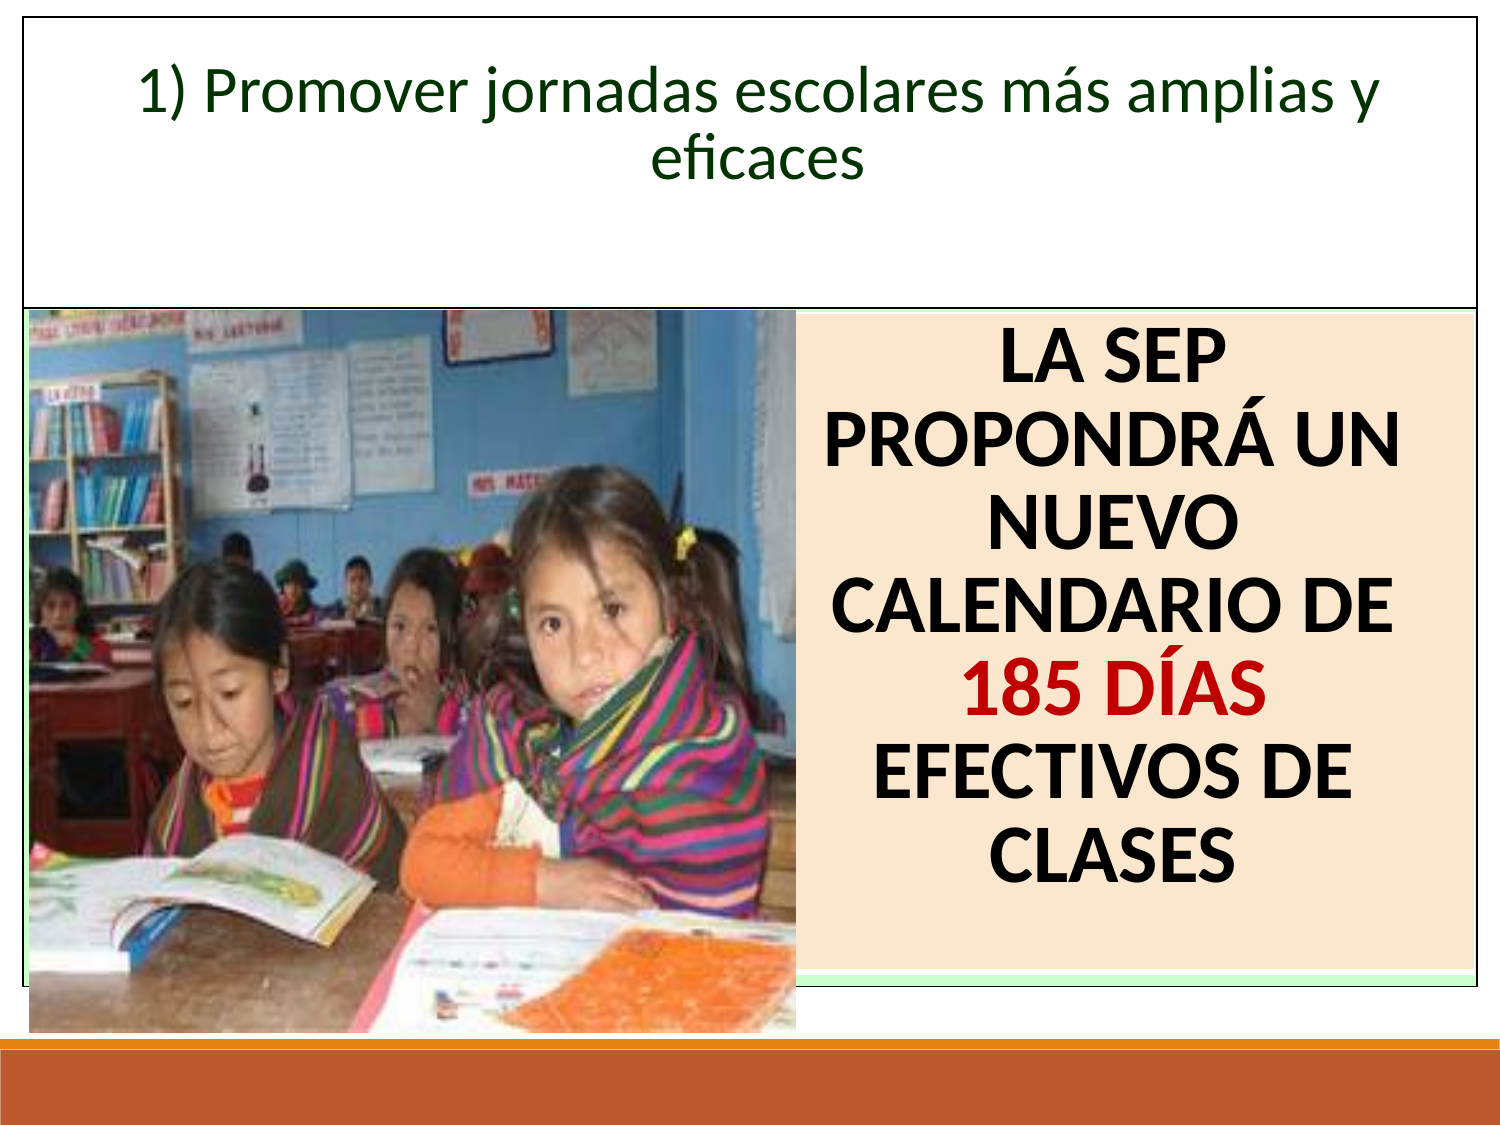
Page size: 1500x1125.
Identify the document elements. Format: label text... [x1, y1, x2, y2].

table_header 1) Promover jornadas escolares más amplias y eficaces [24, 18, 1476, 307]
picture [28, 310, 797, 1034]
table_cell [24, 309, 29, 986]
table_header LA SEP PROPONDRÁ UN NUEVO CALENDARIO DE 185 DÍAS EFECTIVOS DE CLASES [803, 314, 1474, 969]
table_cell [800, 309, 1476, 986]
